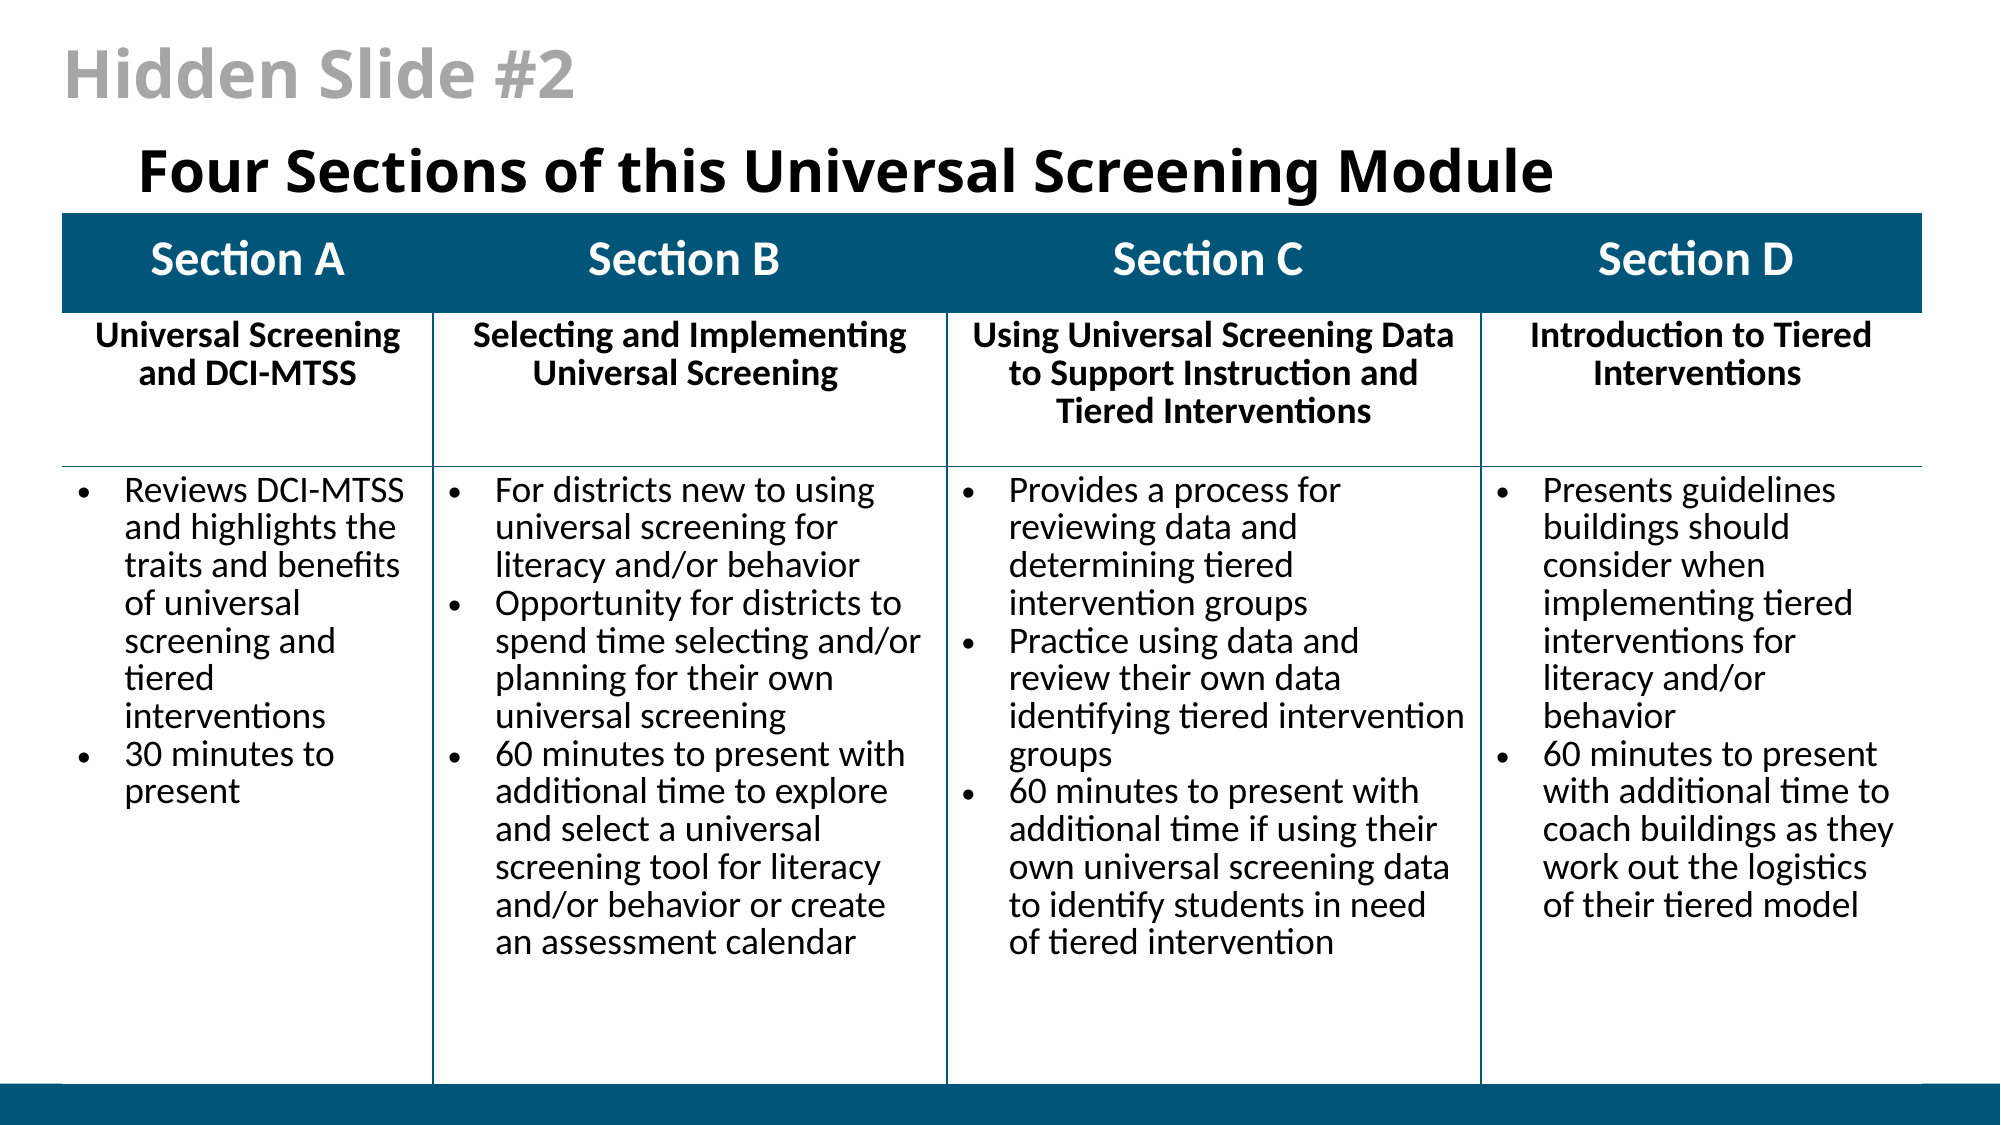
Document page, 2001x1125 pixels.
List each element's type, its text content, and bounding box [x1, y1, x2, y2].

table_cell Selecting and Implementing Universal Screening [434, 313, 946, 466]
table_cell Presents guidelines buildings should consider when implementing tiered interventions for literacy and/or behavior 60 minutes to present with additional time to coach buildings as they work out the logistics of their tiered model [1482, 467, 1922, 1084]
table_cell For districts new to using universal screening for literacy and/or behavior Opportunity for districts to spend time selecting and/or planning for their own universal screening 60 minutes to present with additional time to explore and select a universal screening tool for literacy and/or behavior or create an assessment calendar [434, 467, 946, 1084]
table_header Section C [948, 213, 1480, 311]
table_cell Provides a process for reviewing data and determining tiered intervention groups Practice using data and review their own data identifying tiered intervention groups 60 minutes to present with additional time if using their own universal screening data to identify students in need of tiered intervention [948, 467, 1480, 1084]
table_cell Using Universal Screening Data to Support Instruction and Tiered Interventions [948, 313, 1480, 466]
table_header Section D [1482, 213, 1922, 311]
table_cell Reviews DCI-MTSS and highlights the traits and benefits of universal screening and tiered interventions 30 minutes to present [62, 467, 432, 1084]
title Hidden Slide #2 [62, 41, 1897, 104]
table_header Section A [62, 213, 432, 311]
list Four Sections of this Universal Screening Module [137, 142, 1897, 205]
table_header Section B [434, 213, 946, 311]
table_cell Universal Screening and DCI-MTSS [62, 313, 432, 466]
table_cell Introduction to Tiered Interventions [1482, 313, 1922, 466]
